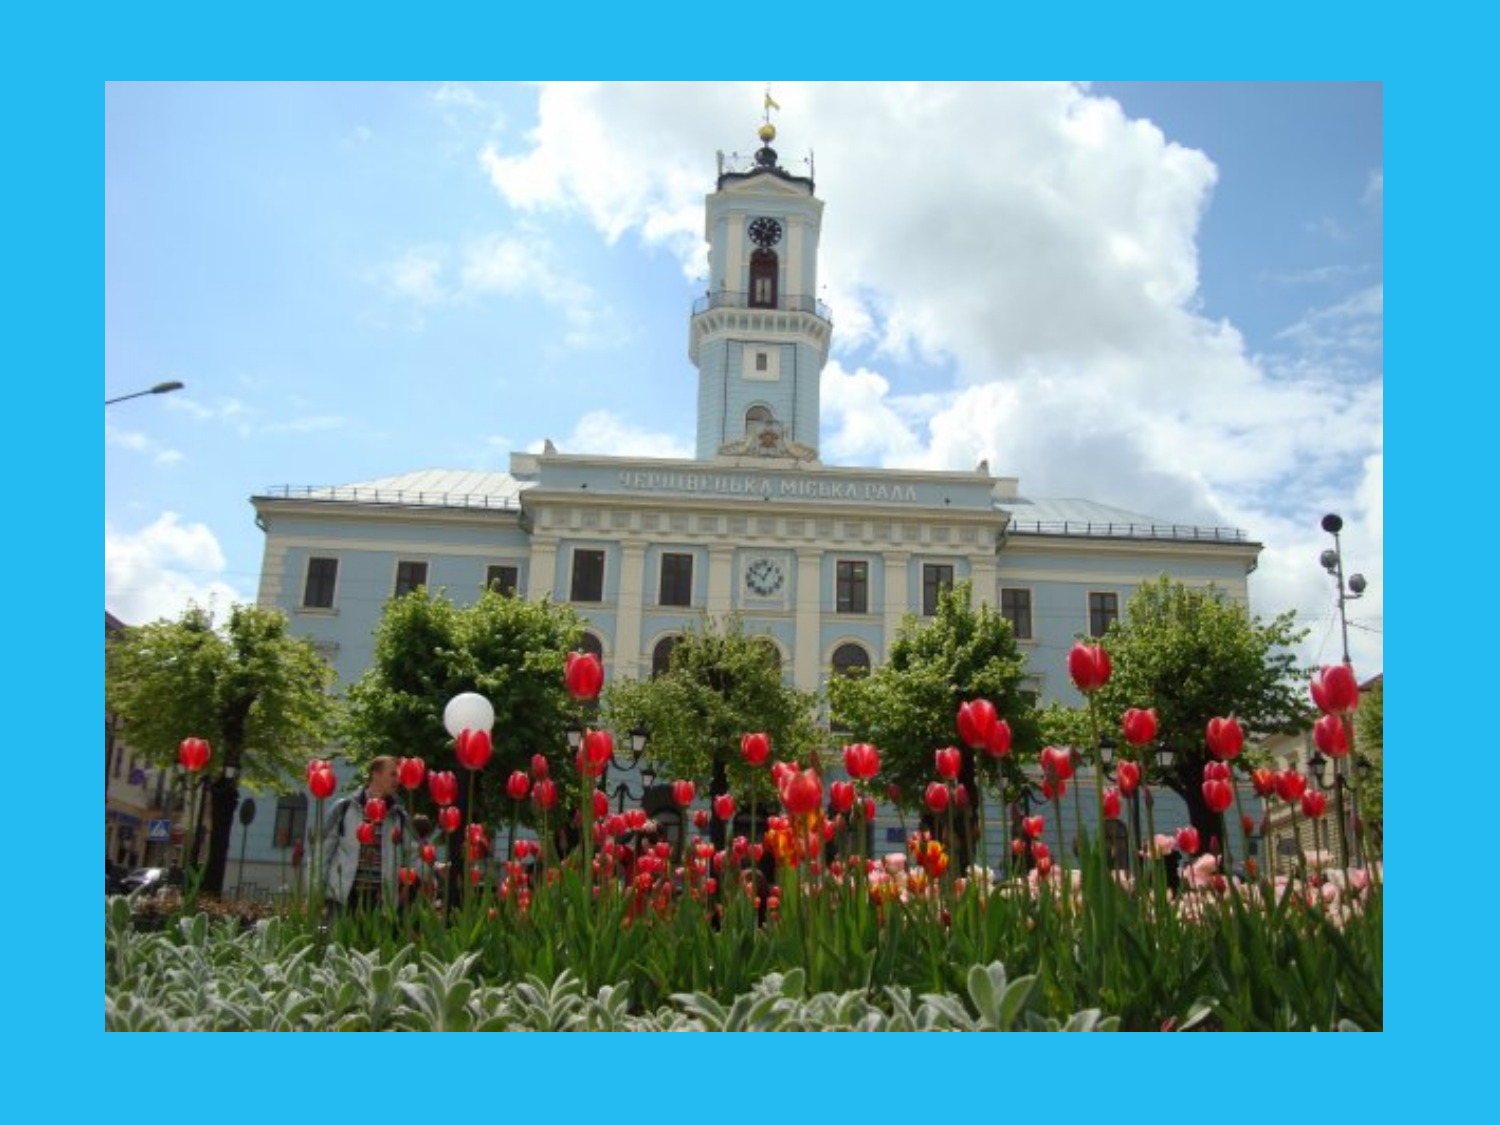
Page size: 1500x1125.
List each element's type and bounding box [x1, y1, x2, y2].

list [105, 81, 1383, 1032]
